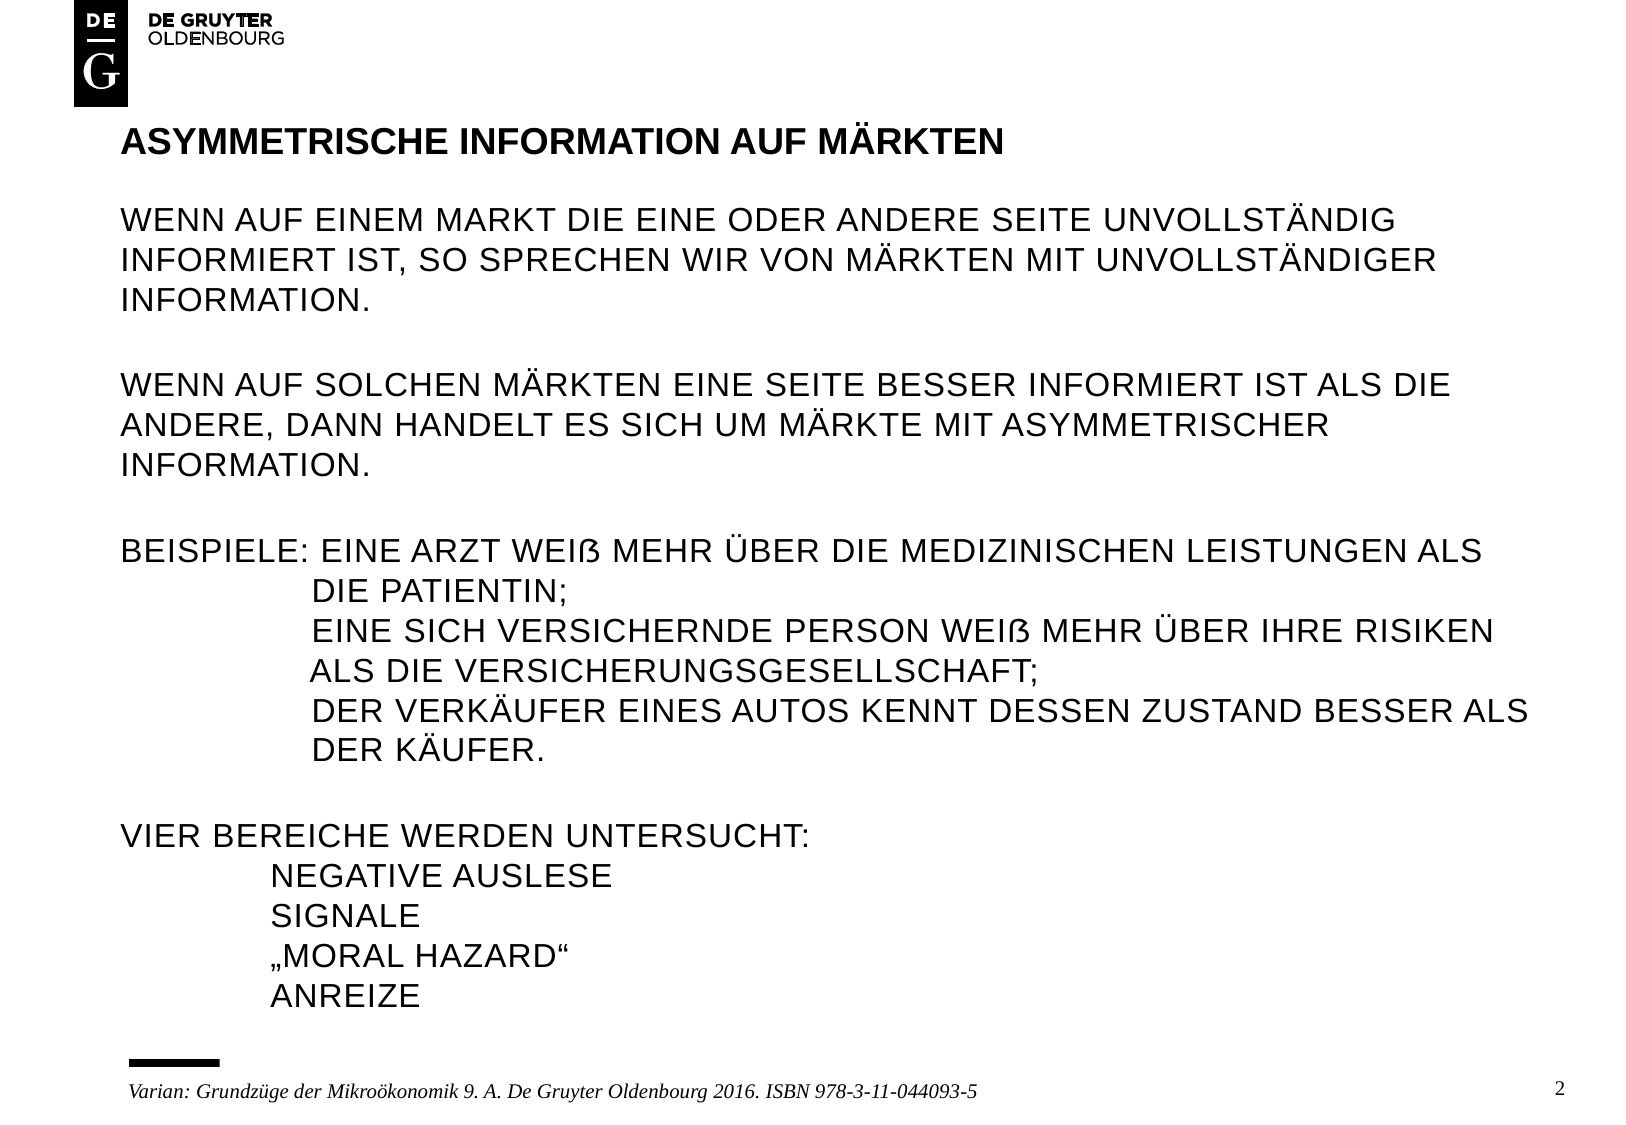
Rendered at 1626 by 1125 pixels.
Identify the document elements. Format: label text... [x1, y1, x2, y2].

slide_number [128, 1077, 1539, 1108]
list Wenn auf einem markt die eine oder andere Seite unvollständig informiert ist, so sprechen wir von märkten mit unvollständiger information. Wenn auf solchen märkten eine seite besser informiert ist als die andere, dann handelt es sich um märkte mit asymmetrischer information. beispiele: eine arzt weiß mehr über die medizinischen leistungen als die patientin; eine sich versichernde person weiß mehr über ihre risiken als die versicherungsgesellschaft; der verkäufer eines autos kennt dessen zustand besser als der käufer. Vier bereiche werden untersucht: negative auslese signale „moral hazard“ anreize [120, 197, 1548, 1022]
slide_number 2 [1554, 1074, 1614, 1104]
title Asymmetrische Information auf märkten [120, 117, 1547, 168]
